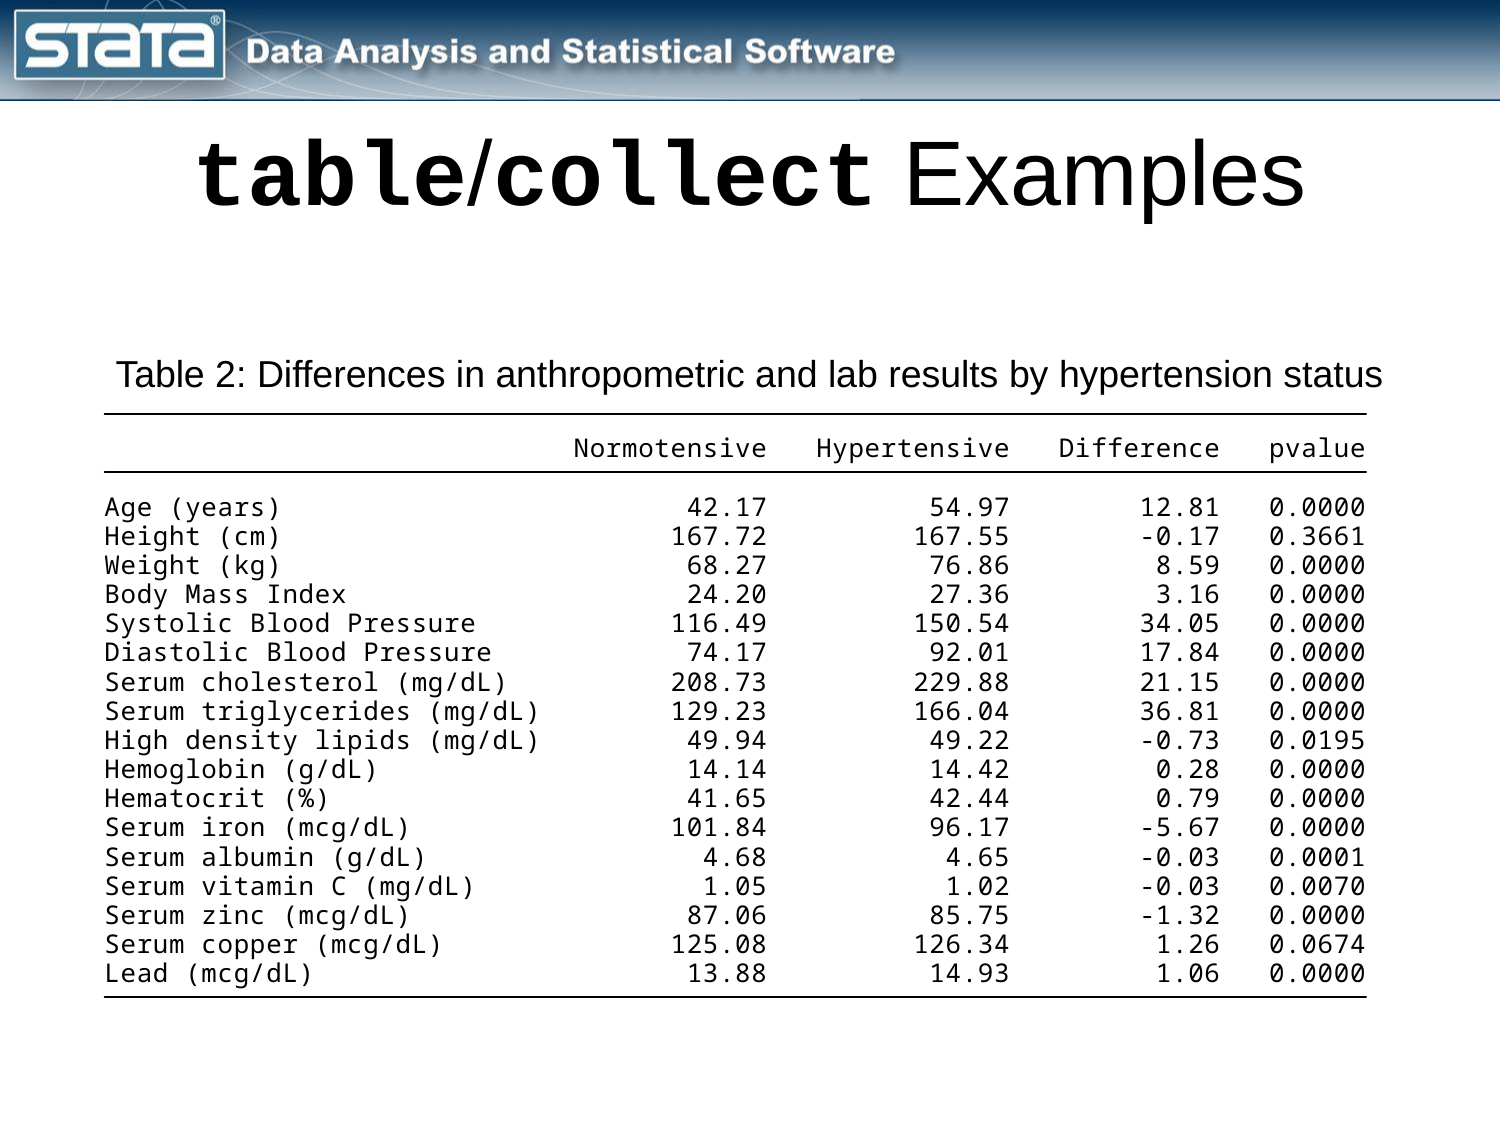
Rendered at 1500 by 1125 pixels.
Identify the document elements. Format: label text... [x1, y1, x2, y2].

picture [0, 0, 1500, 102]
text_box Table 2: Differences in anthropometric and lab results by hypertension status [100, 343, 1399, 400]
picture [99, 400, 1401, 1014]
title table/collect Examples [0, 108, 1500, 238]
